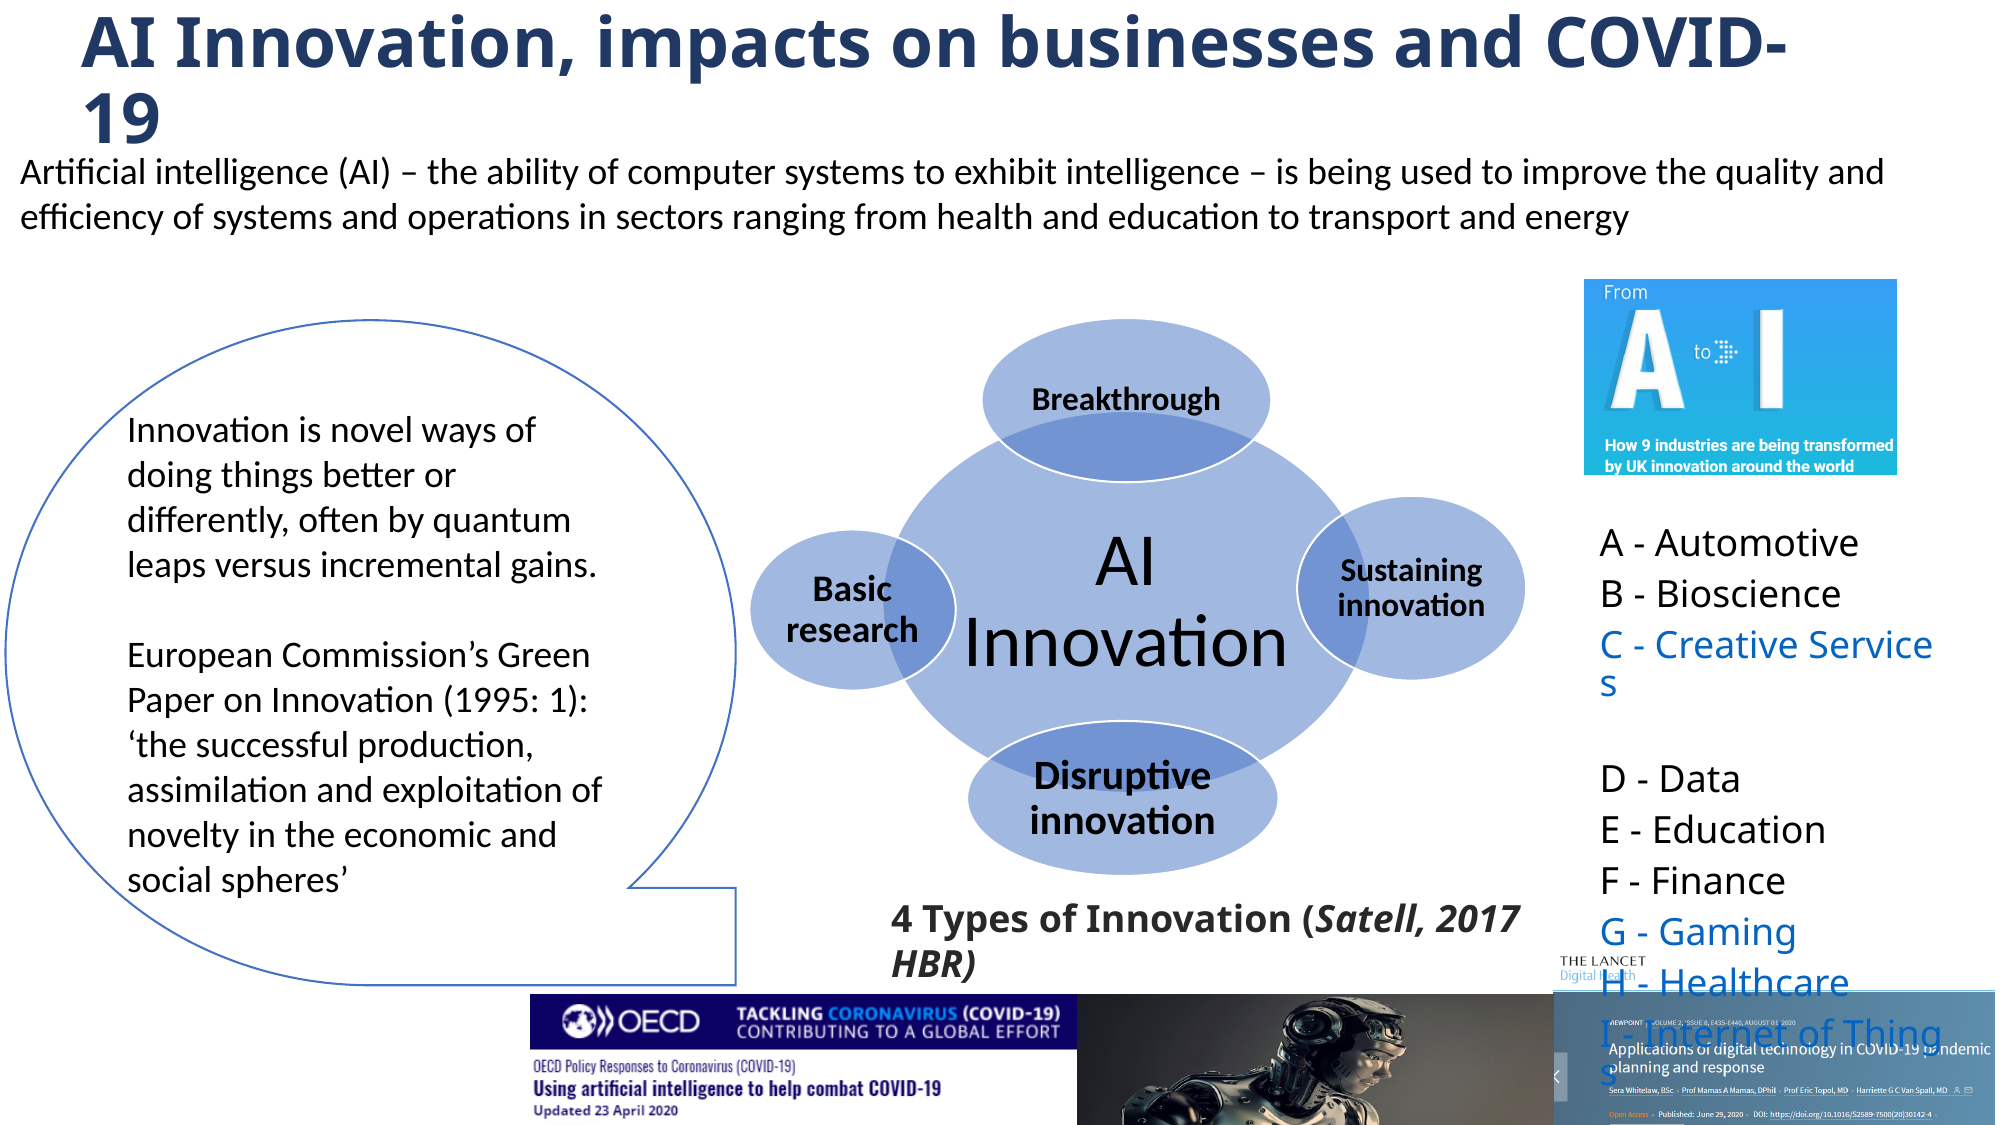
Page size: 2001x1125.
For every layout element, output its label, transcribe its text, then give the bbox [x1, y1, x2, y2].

picture [530, 953, 1995, 1125]
text_box A - Automotive B - Bioscience C - Creative Services D - Data E - Education F - Finance G - Gaming H - Healthcare I - Internet of Things [1584, 511, 1964, 953]
title AI Innovation, impacts on businesses and COVID-19 [66, 0, 1863, 139]
picture [1584, 279, 1897, 475]
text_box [710, 320, 1554, 880]
text_box Artificial intelligence (AI) – the ability of computer systems to exhibit intelligence – is being used to improve the quality and efficiency of systems and operations in sectors ranging from health and education to transport and energy [5, 139, 1924, 245]
text_box Innovation is novel ways of doing things better or differently, often by quantum leaps versus incremental gains. European Commission’s Green Paper on Innovation (1995: 1): ‘the successful production, assimilation and exploitation of novelty in the economic and social spheres’ [4, 319, 737, 987]
text_box 4 Types of Innovation (Satell, 2017 HBR) [876, 887, 1544, 993]
